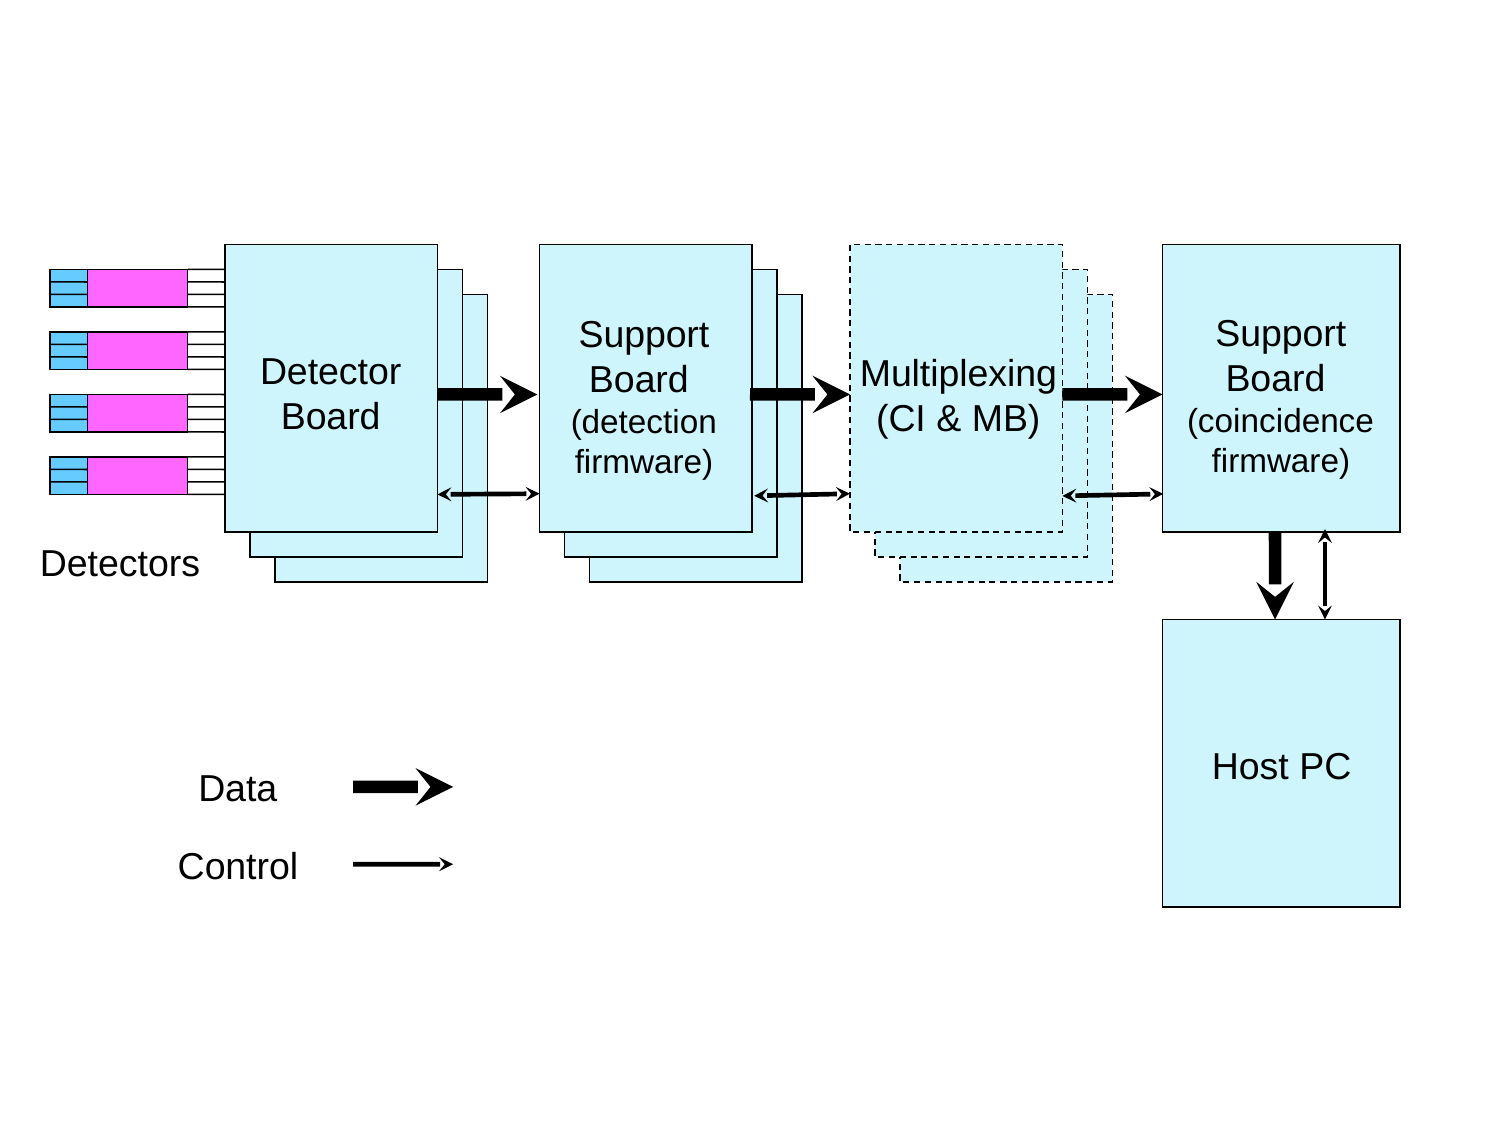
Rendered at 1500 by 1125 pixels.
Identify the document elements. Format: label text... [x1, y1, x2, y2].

text_box [564, 395, 777, 557]
text_box [1162, 619, 1400, 907]
text_box Data [183, 756, 293, 817]
text_box [50, 345, 87, 356]
text_box [1318, 529, 1332, 542]
text_box [50, 482, 87, 495]
text_box Detector Board [245, 339, 417, 445]
text_box [463, 395, 488, 494]
text_box [1062, 489, 1075, 502]
text_box [437, 488, 450, 501]
text_box [87, 394, 188, 432]
text_box [777, 395, 802, 495]
text_box Host PC [1197, 734, 1367, 794]
text_box [438, 269, 463, 394]
text_box [1088, 395, 1113, 495]
text_box [1162, 244, 1400, 532]
text_box [754, 489, 767, 502]
text_box Support Board (coincidence firmware) [1167, 301, 1395, 487]
text_box [874, 395, 1088, 557]
text_box [87, 331, 188, 370]
text_box [899, 496, 1113, 582]
text_box [440, 858, 454, 871]
text_box Support Board (detection firmware) [545, 302, 743, 488]
text_box [224, 244, 438, 532]
text_box [50, 295, 87, 307]
text_box [1318, 607, 1332, 620]
text_box [1150, 388, 1163, 401]
text_box [87, 269, 188, 307]
text_box [87, 456, 188, 495]
text_box [837, 388, 850, 401]
text_box [849, 447, 1063, 532]
text_box [50, 420, 87, 432]
text_box [50, 357, 87, 370]
text_box [849, 244, 1063, 341]
text_box [50, 269, 87, 281]
text_box [50, 331, 87, 344]
text_box [50, 407, 87, 419]
text_box [527, 487, 540, 500]
text_box [777, 294, 802, 394]
text_box [1088, 294, 1113, 394]
text_box [525, 388, 538, 401]
text_box Detectors [25, 531, 216, 592]
text_box [589, 495, 802, 582]
text_box [1063, 269, 1088, 394]
text_box [1150, 487, 1164, 501]
text_box [463, 294, 488, 394]
text_box [274, 495, 488, 582]
text_box [50, 282, 87, 294]
text_box [440, 780, 454, 794]
text_box [752, 269, 777, 394]
text_box Control [162, 834, 314, 894]
text_box [539, 244, 752, 532]
text_box [50, 470, 87, 481]
text_box [1268, 607, 1282, 620]
text_box [837, 487, 850, 501]
text_box [50, 456, 87, 469]
text_box [50, 394, 87, 406]
text_box [249, 395, 463, 557]
text_box Multiplexing (CI & MB) [844, 341, 1072, 447]
